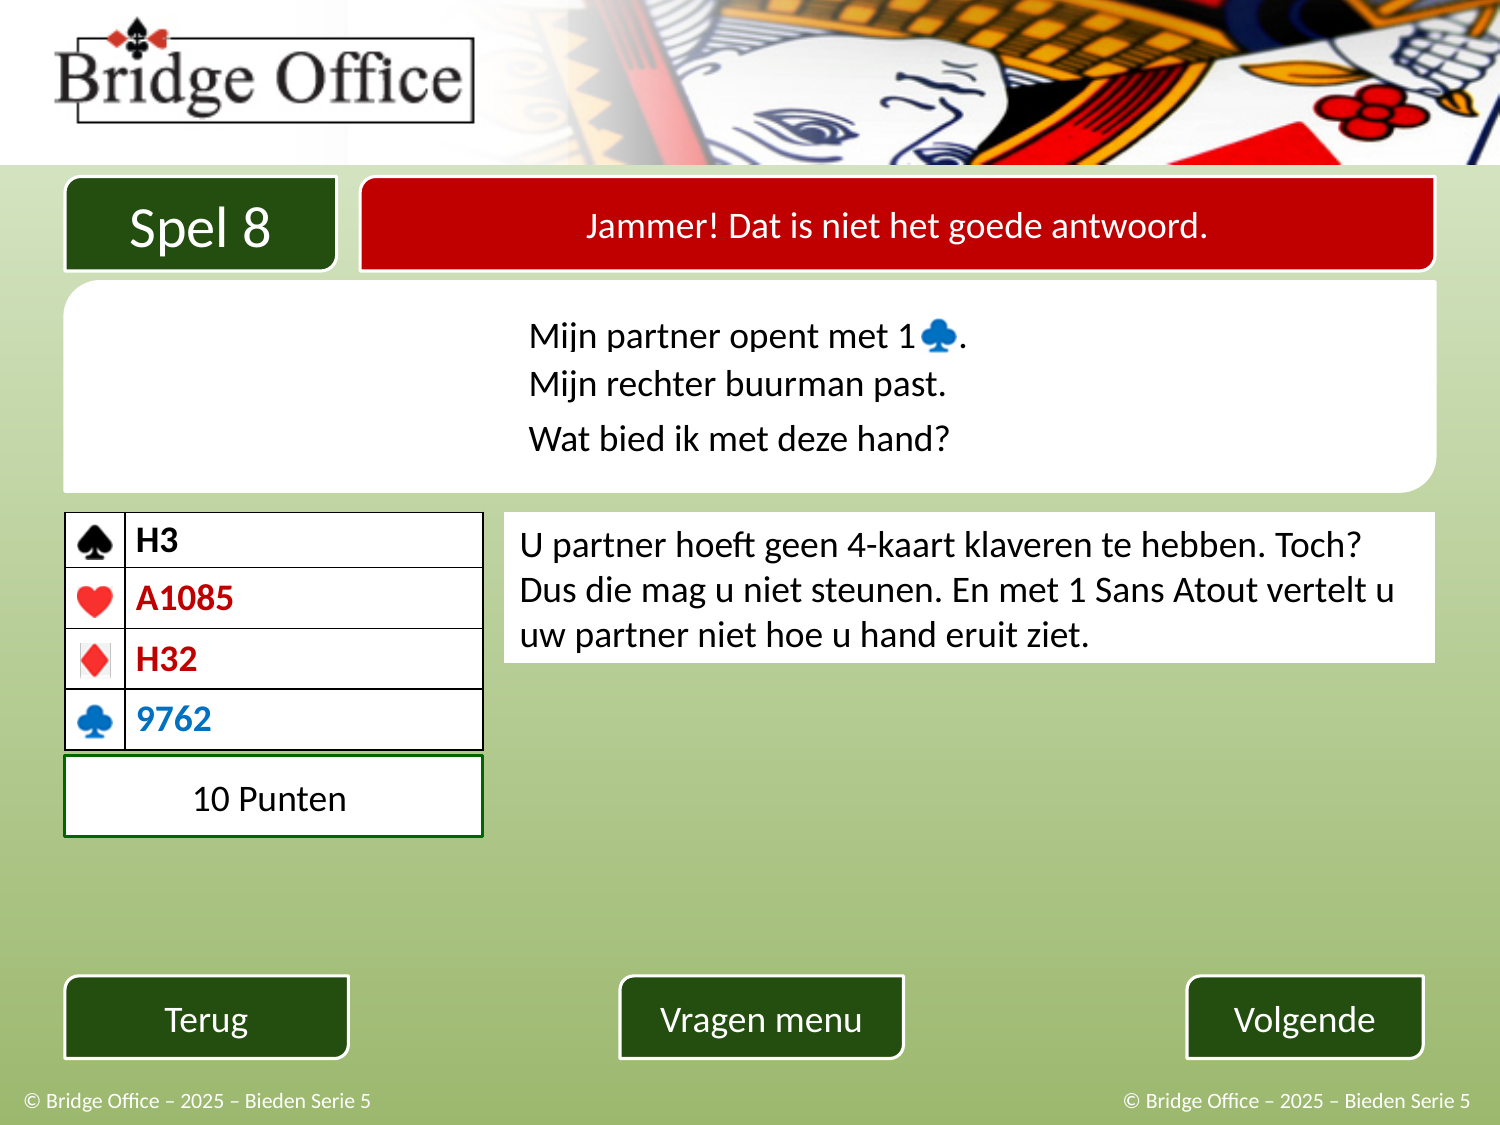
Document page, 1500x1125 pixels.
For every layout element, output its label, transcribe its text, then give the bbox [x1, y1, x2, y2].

text_box Spel 8 [63, 179, 339, 273]
text_box Vragen menu [618, 974, 906, 1061]
picture [77, 703, 114, 740]
text_box Terug [63, 974, 350, 1061]
table_cell 9762 [126, 690, 482, 749]
text_box U partner hoeft geen 4-kaart klaveren te hebben. Toch? Dus die mag u niet steunen. En met 1 Sans Atout vertelt u uw partner niet hoe u hand eruit ziet. [504, 512, 1435, 663]
text_box Jammer! Dat is niet het goede antwoord. [358, 179, 1437, 273]
text_box Mijn partner opent met 1 . [513, 303, 1022, 364]
table_cell A1085 [126, 568, 482, 628]
table_cell [66, 690, 124, 749]
table_cell H32 [126, 629, 482, 688]
table_cell [66, 629, 124, 688]
table_header H3 [126, 513, 482, 567]
picture [77, 643, 114, 679]
text_box Mijn rechter buurman past. [513, 352, 987, 406]
table_cell [66, 568, 124, 628]
picture [77, 585, 114, 618]
picture [0, 0, 1500, 166]
picture [77, 524, 114, 561]
text_box Volgende [1185, 974, 1425, 1061]
table_header [66, 513, 124, 567]
picture [920, 318, 957, 354]
text_box [63, 280, 1437, 493]
text_box Wat bied ik met deze hand? [513, 406, 987, 467]
text_box 10 Punten [63, 754, 484, 838]
text_box © Bridge Office – 2025 – Bieden Serie 5 [1107, 1079, 1500, 1121]
text_box © Bridge Office – 2025 – Bieden Serie 5 [8, 1079, 393, 1121]
